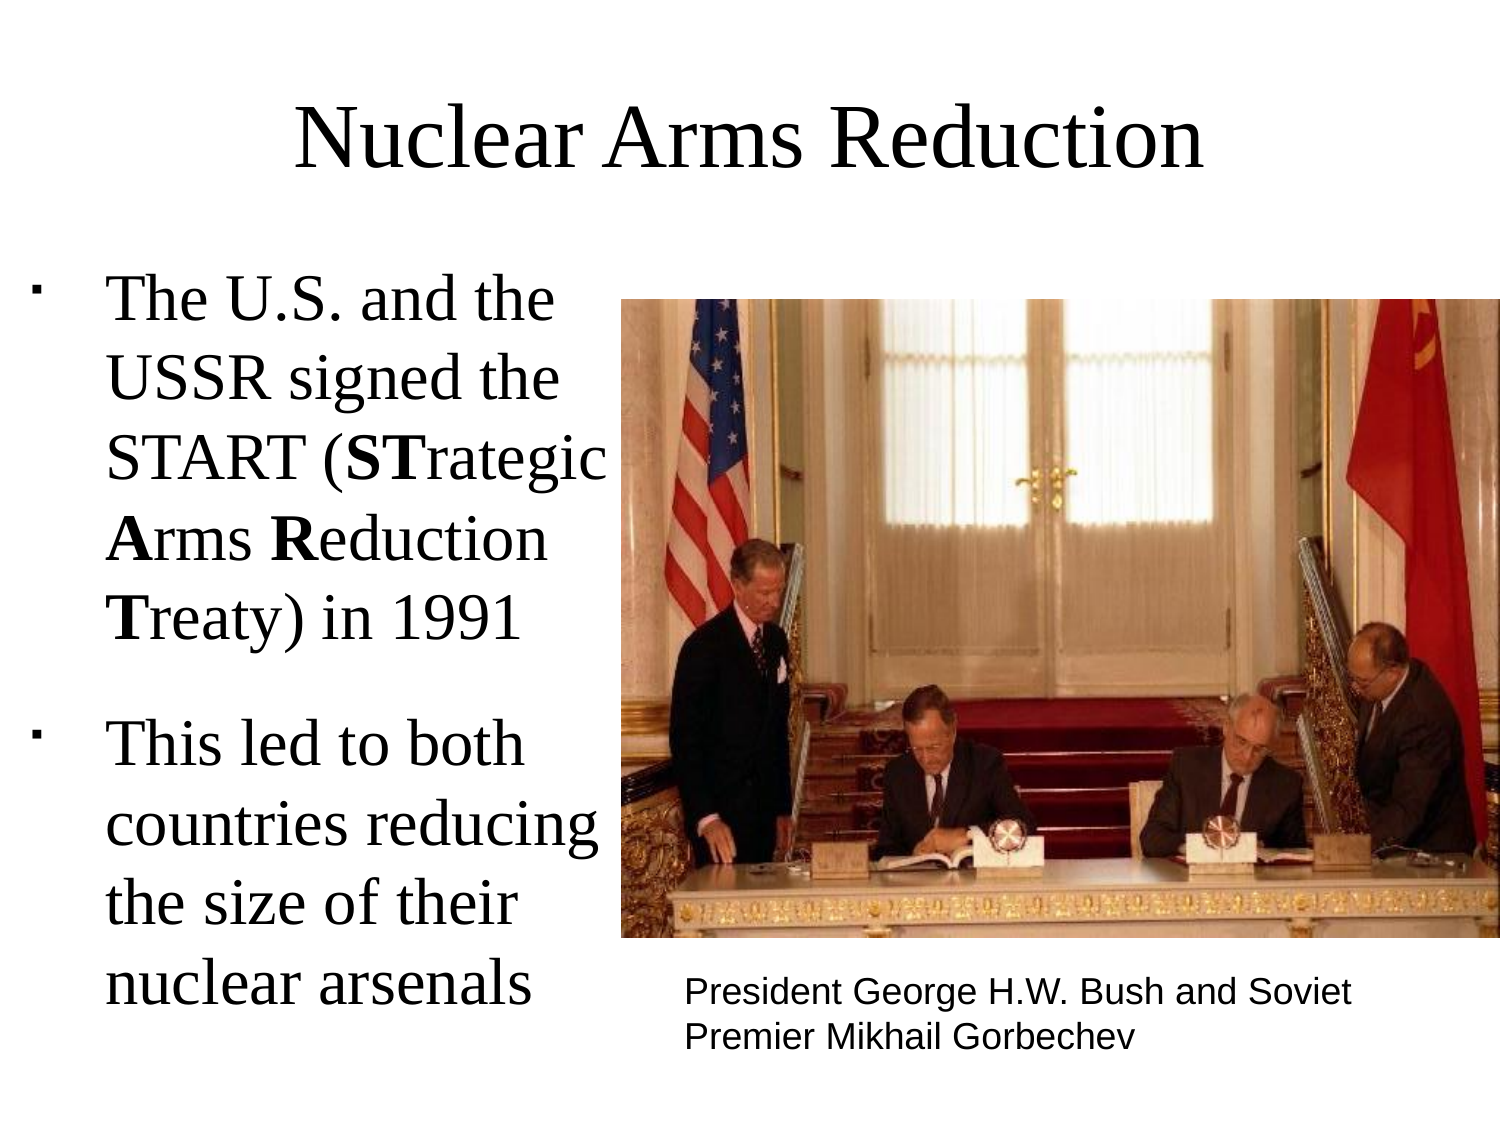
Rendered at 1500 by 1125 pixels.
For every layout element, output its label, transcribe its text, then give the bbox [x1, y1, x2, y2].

text_box President George H.W. Bush and Soviet Premier Mikhail Gorbechev [669, 959, 1440, 1104]
text_box The U.S. and the USSR signed the START (STrategic Arms Reduction Treaty) in 1991 This led to both countries reducing the size of their nuclear arsenals [15, 245, 638, 1013]
text_box Nuclear Arms Reduction [112, 37, 1388, 225]
picture [621, 299, 1500, 938]
